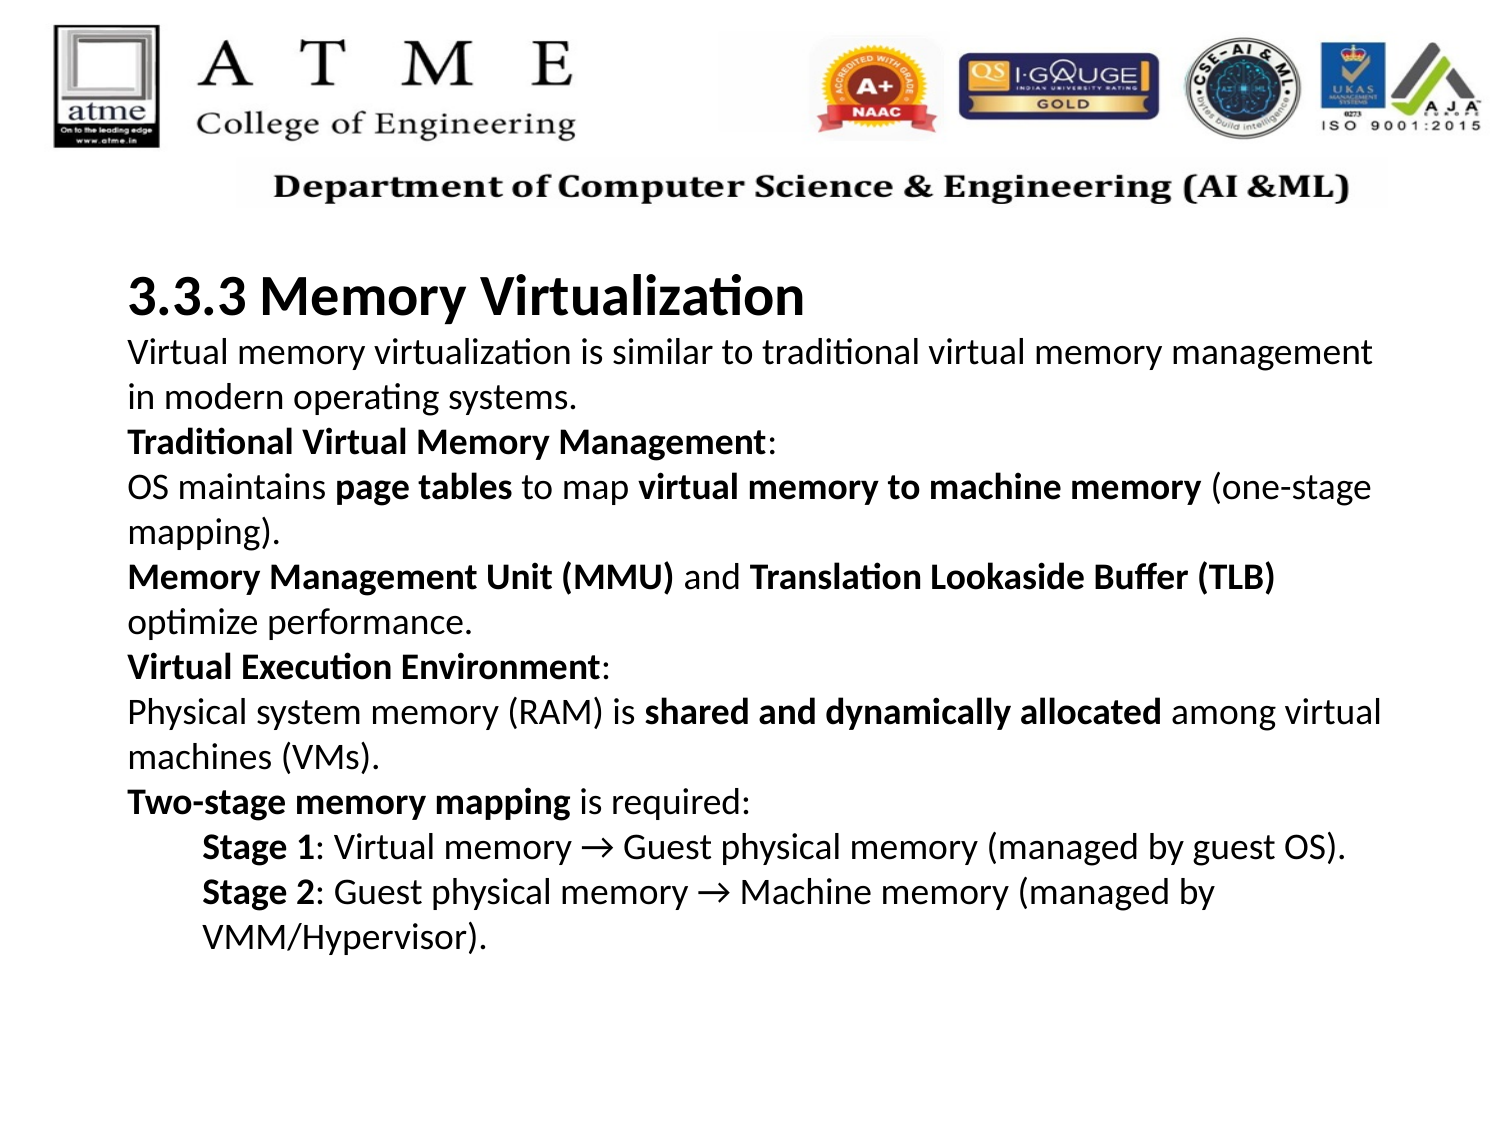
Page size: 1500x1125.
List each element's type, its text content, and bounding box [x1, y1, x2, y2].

picture [24, 0, 1500, 226]
text_box 3.3.3 Memory Virtualization Virtual memory virtualization is similar to traditional virtual memory management in modern operating systems. Traditional Virtual Memory Management: OS maintains page tables to map virtual memory to machine memory (one-stage mapping). Memory Management Unit (MMU) and Translation Lookaside Buffer (TLB) optimize performance. Virtual Execution Environment: Physical system memory (RAM) is shared and dynamically allocated among virtual machines (VMs). Two-stage memory mapping is required: Stage 1: Virtual memory → Guest physical memory (managed by guest OS). Stage 2: Guest physical memory → Machine memory (managed by VMM/Hypervisor). [112, 249, 1413, 1100]
